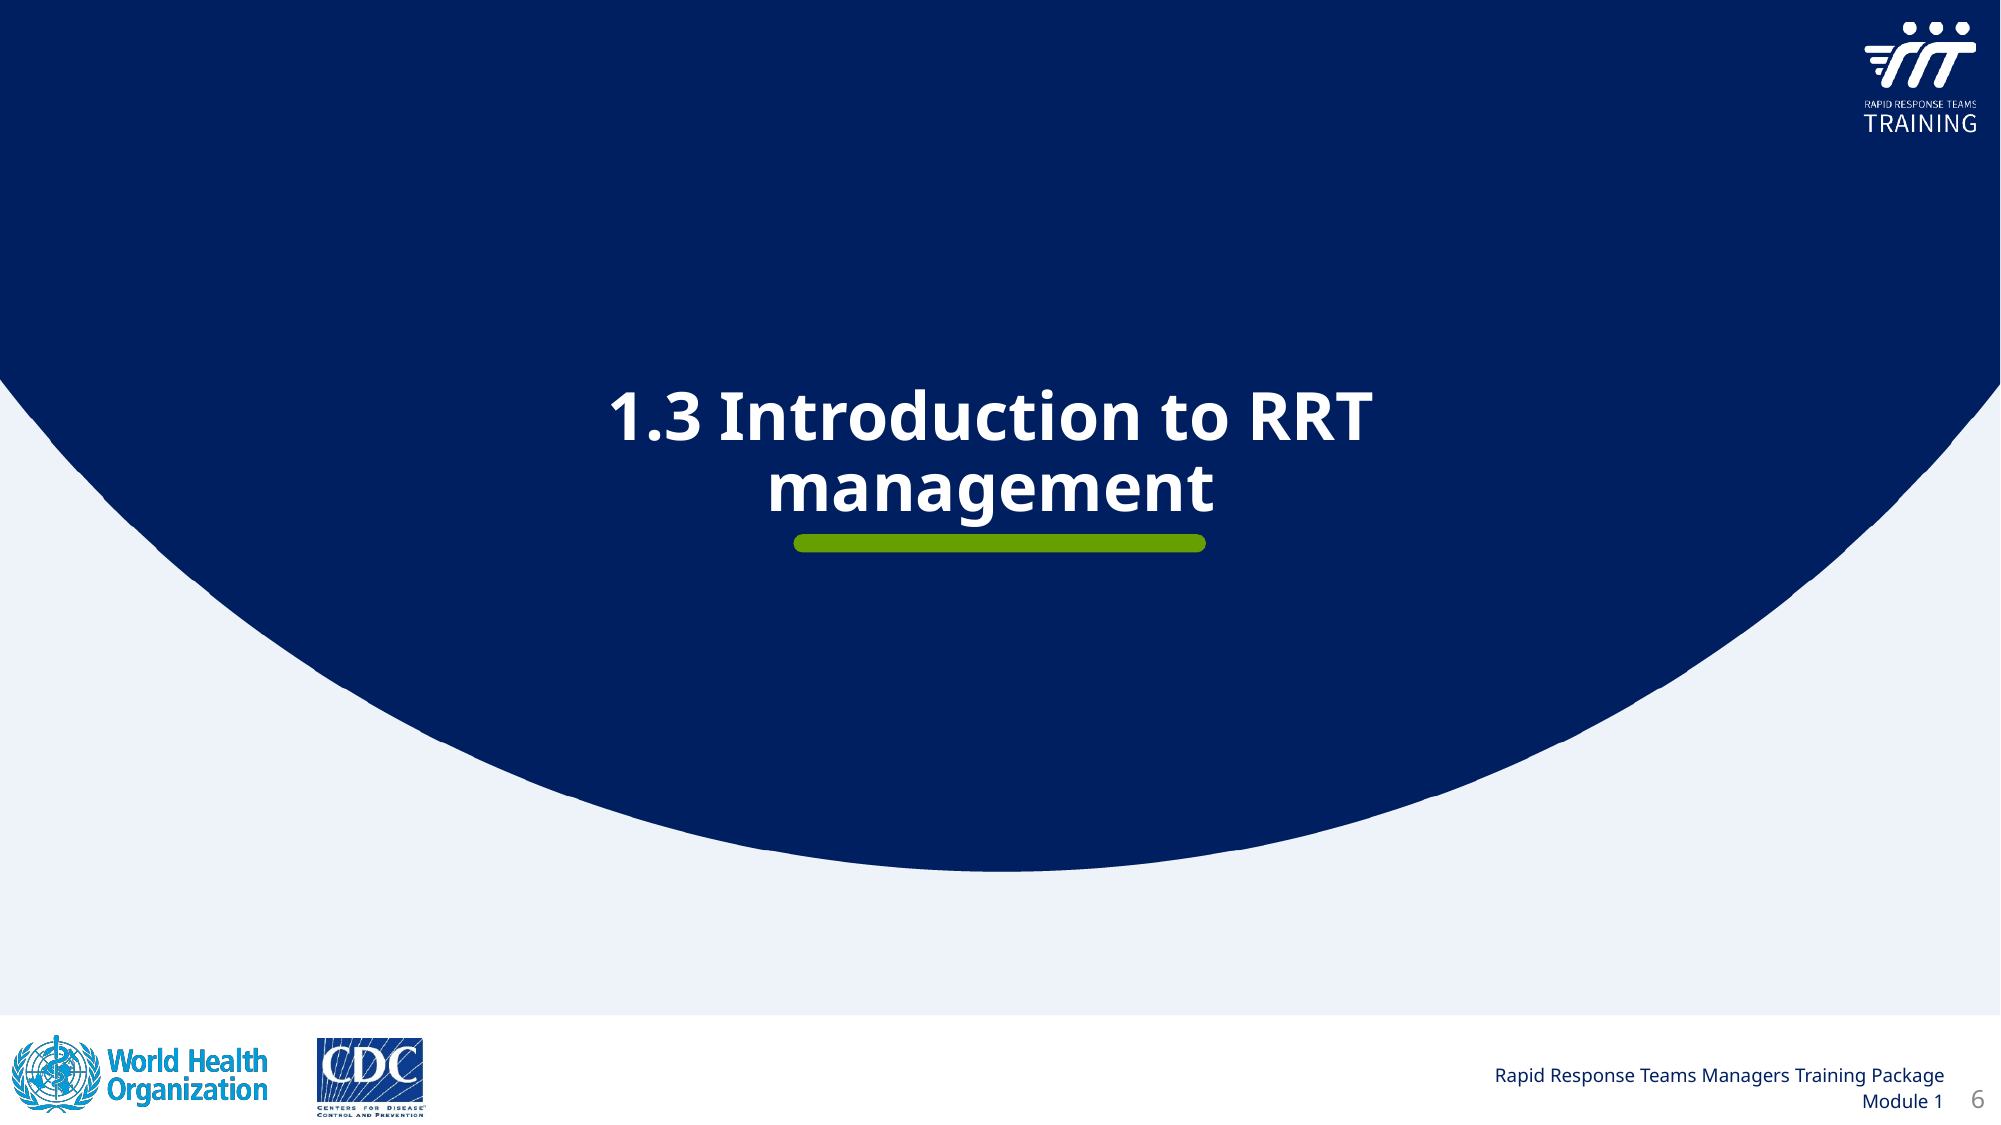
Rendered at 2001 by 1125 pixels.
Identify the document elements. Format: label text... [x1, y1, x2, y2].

picture [46, 1056, 54, 1062]
picture [36, 1088, 78, 1105]
picture [0, 0, 2001, 904]
picture [40, 1062, 47, 1070]
text_box 6 [1557, 1075, 1993, 1121]
picture [317, 1038, 426, 1117]
picture [30, 1083, 37, 1091]
picture [12, 1035, 54, 1068]
picture [71, 1053, 90, 1091]
picture [34, 1054, 43, 1078]
list 1.3 Introduction to RRT management [593, 300, 1390, 609]
picture [50, 1108, 62, 1113]
picture [24, 1054, 36, 1087]
picture [59, 1035, 267, 1113]
picture [22, 1062, 26, 1077]
picture [12, 1083, 48, 1113]
